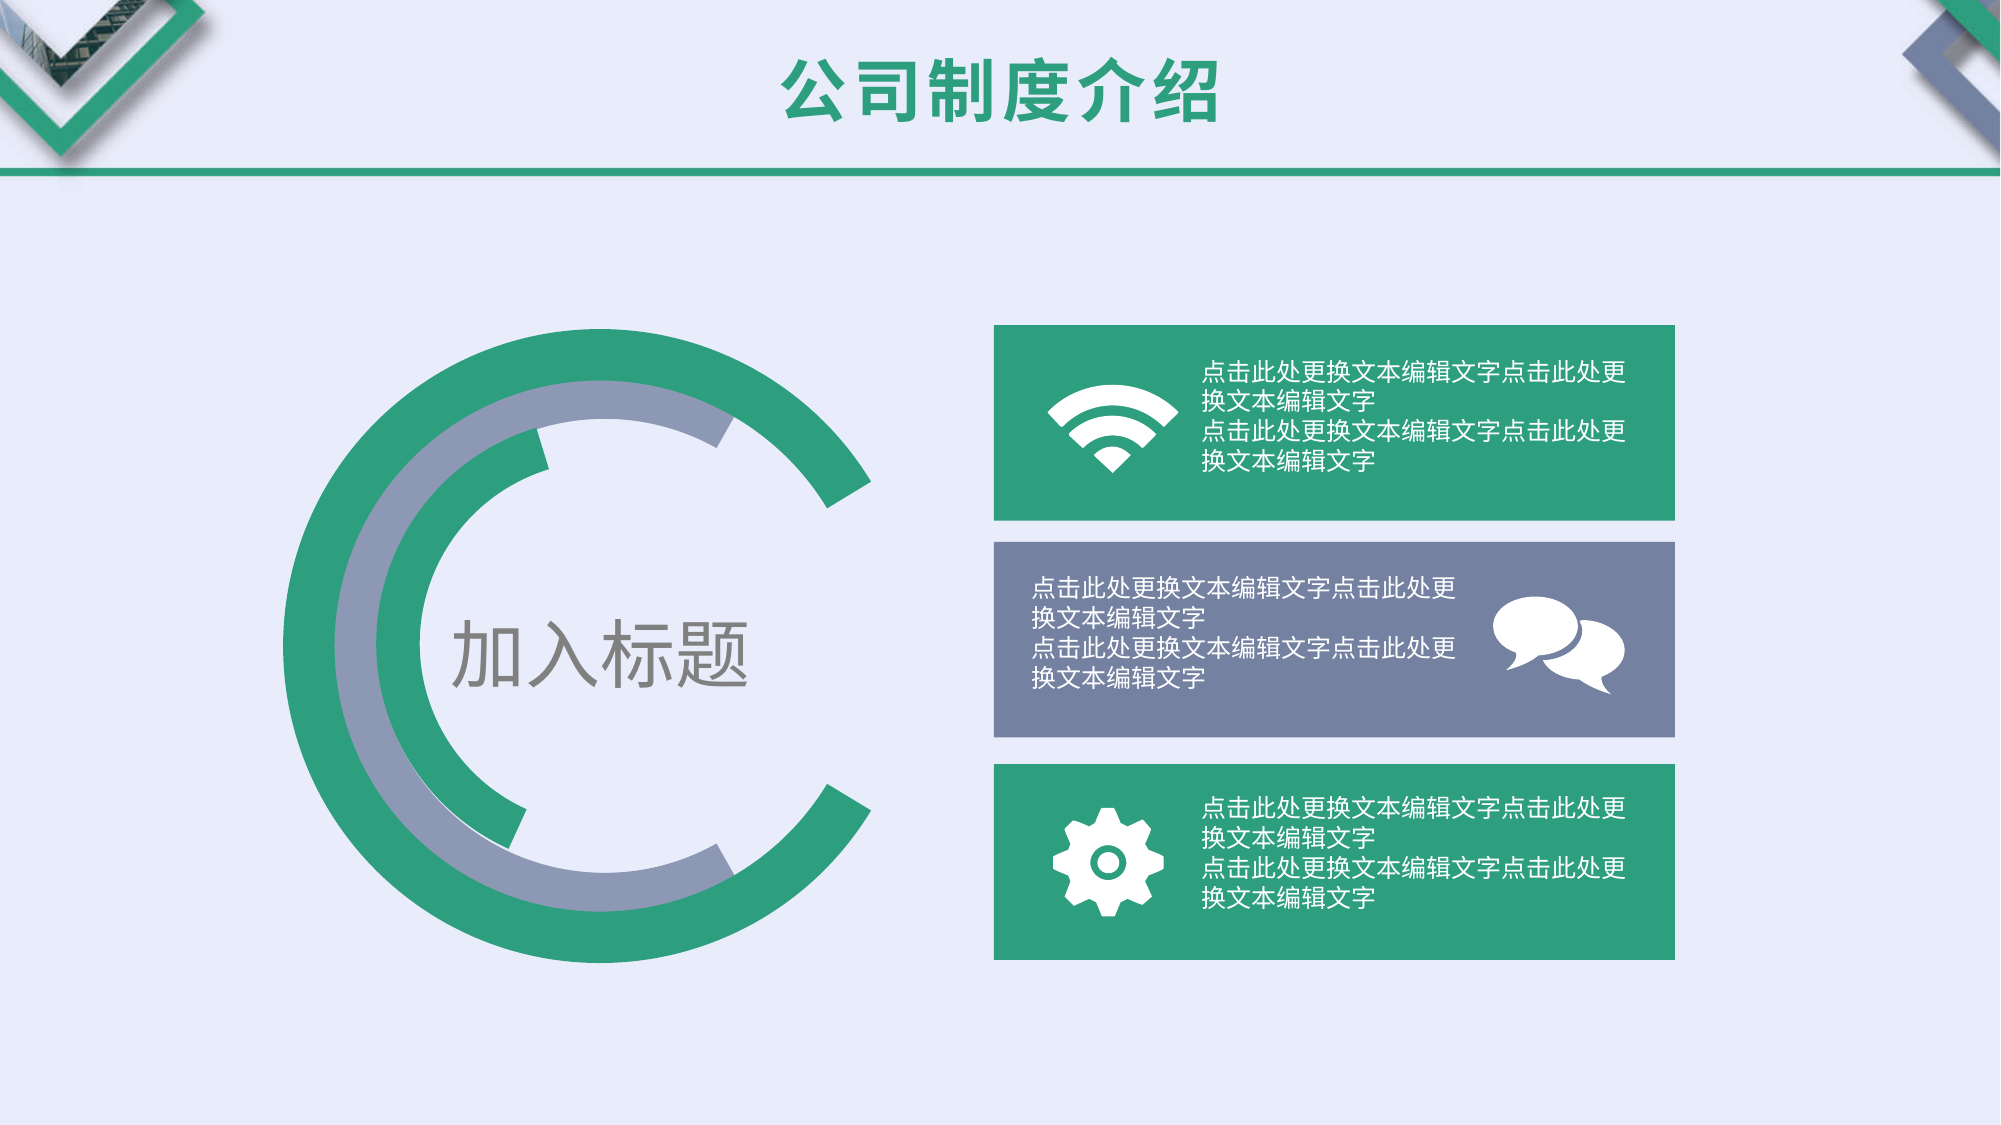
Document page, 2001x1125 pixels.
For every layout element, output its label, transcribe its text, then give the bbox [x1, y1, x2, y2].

text_box 公司制度介绍 [732, 47, 1267, 130]
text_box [283, 329, 937, 963]
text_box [993, 325, 1675, 960]
picture [0, 0, 2001, 1125]
